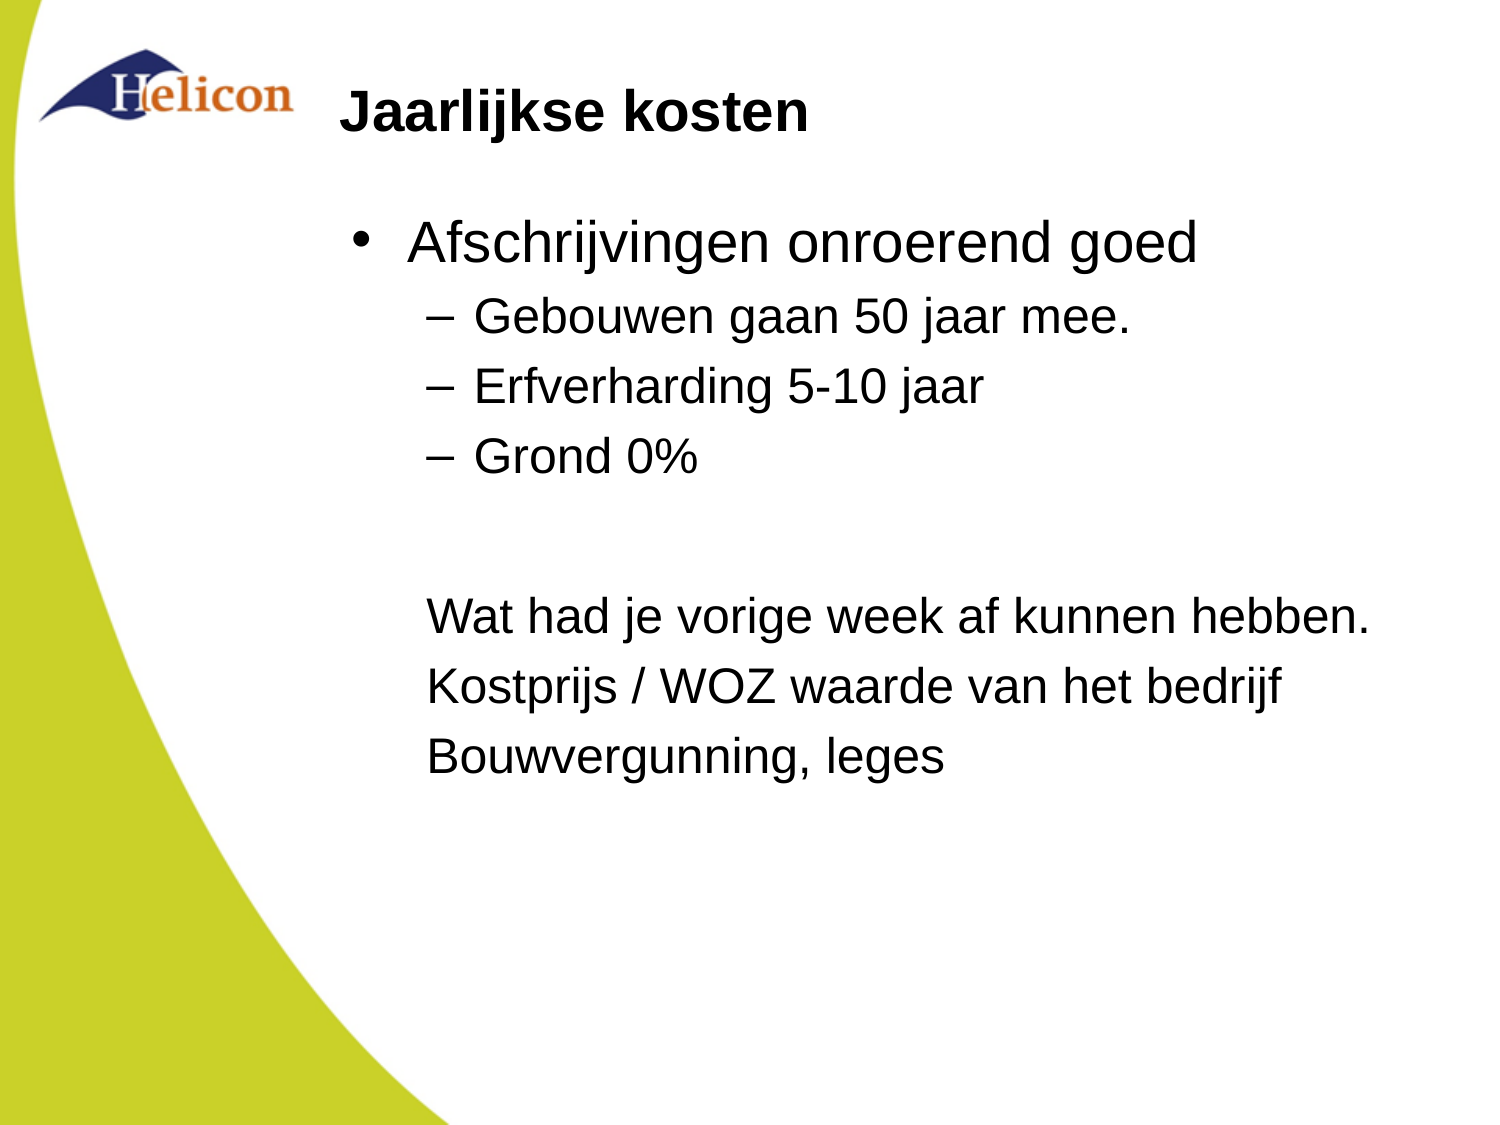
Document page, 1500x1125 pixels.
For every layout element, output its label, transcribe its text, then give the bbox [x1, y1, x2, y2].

title Jaarlijkse kosten [324, 54, 1415, 161]
list Afschrijvingen onroerend goed Gebouwen gaan 50 jaar mee. Erfverharding 5-10 jaar Grond 0% Wat had je vorige week af kunnen hebben. Kostprijs / WOZ waarde van het bedrijf Bouwvergunning, leges [336, 196, 1425, 1005]
picture [0, 0, 1500, 1125]
